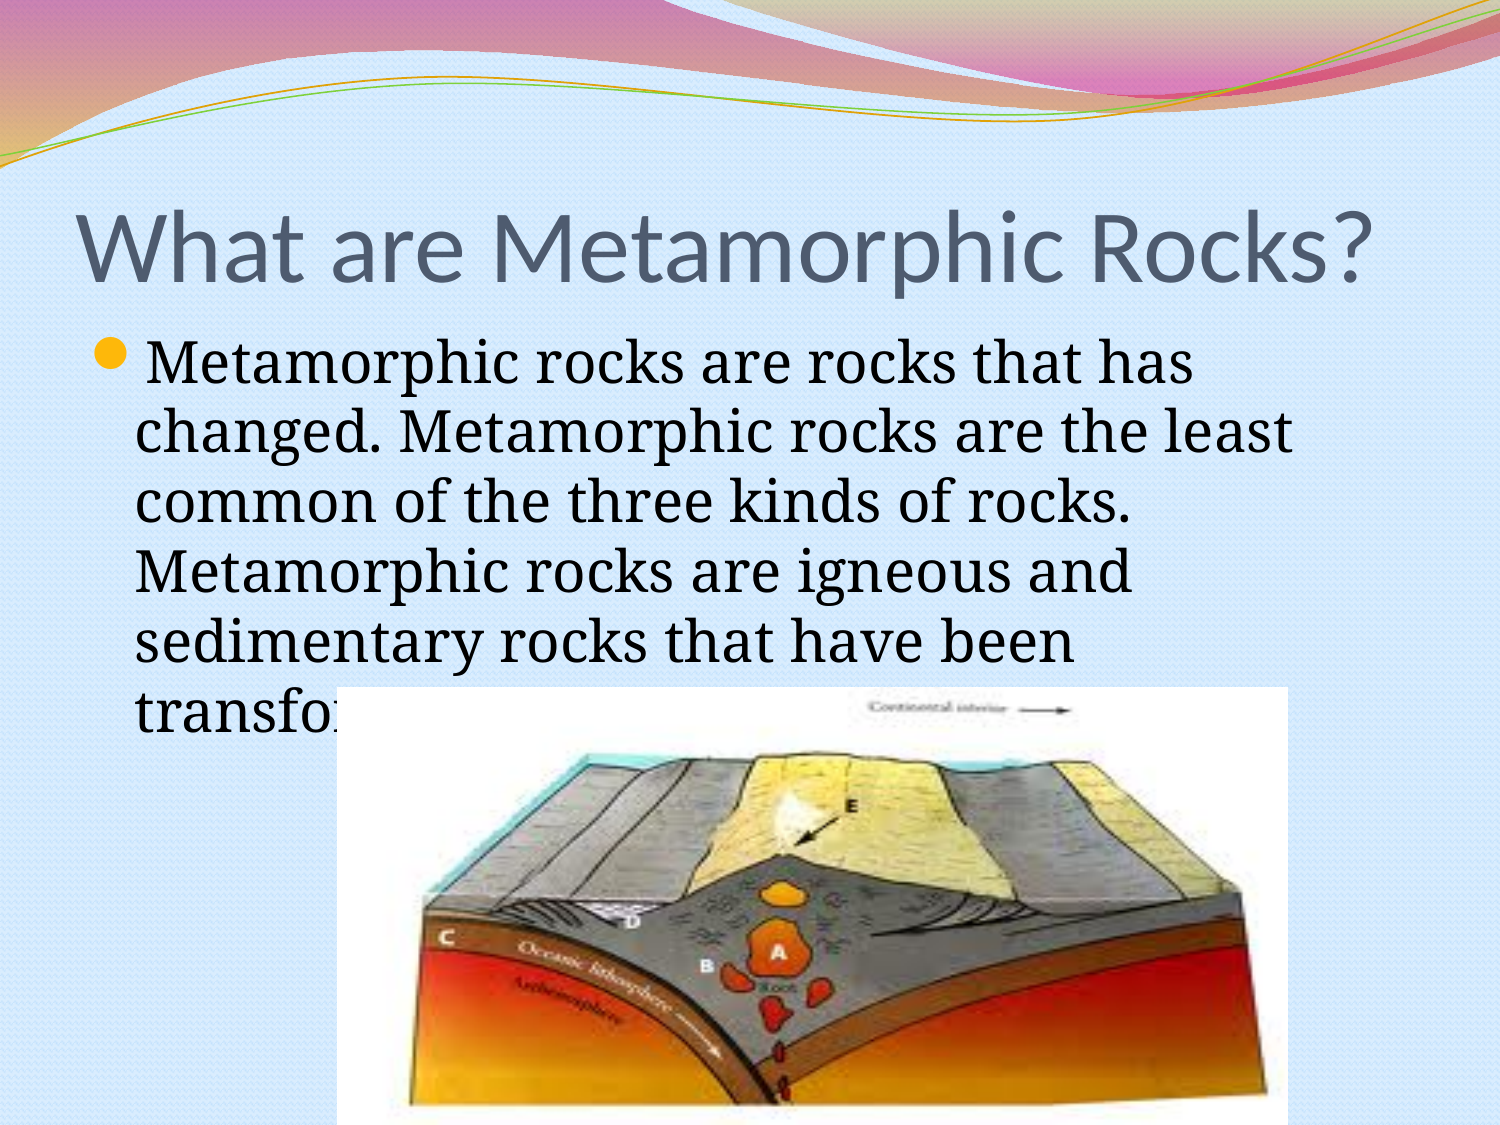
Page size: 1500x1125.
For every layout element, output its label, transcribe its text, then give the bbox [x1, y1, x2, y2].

list Metamorphic rocks are rocks that has changed. Metamorphic rocks are the least common of the three kinds of rocks. Metamorphic rocks are igneous and sedimentary rocks that have been transformed by great heat pressure. [75, 317, 1425, 1038]
title What are Metamorphic Rocks? [75, 115, 1425, 303]
picture [337, 687, 1288, 1125]
